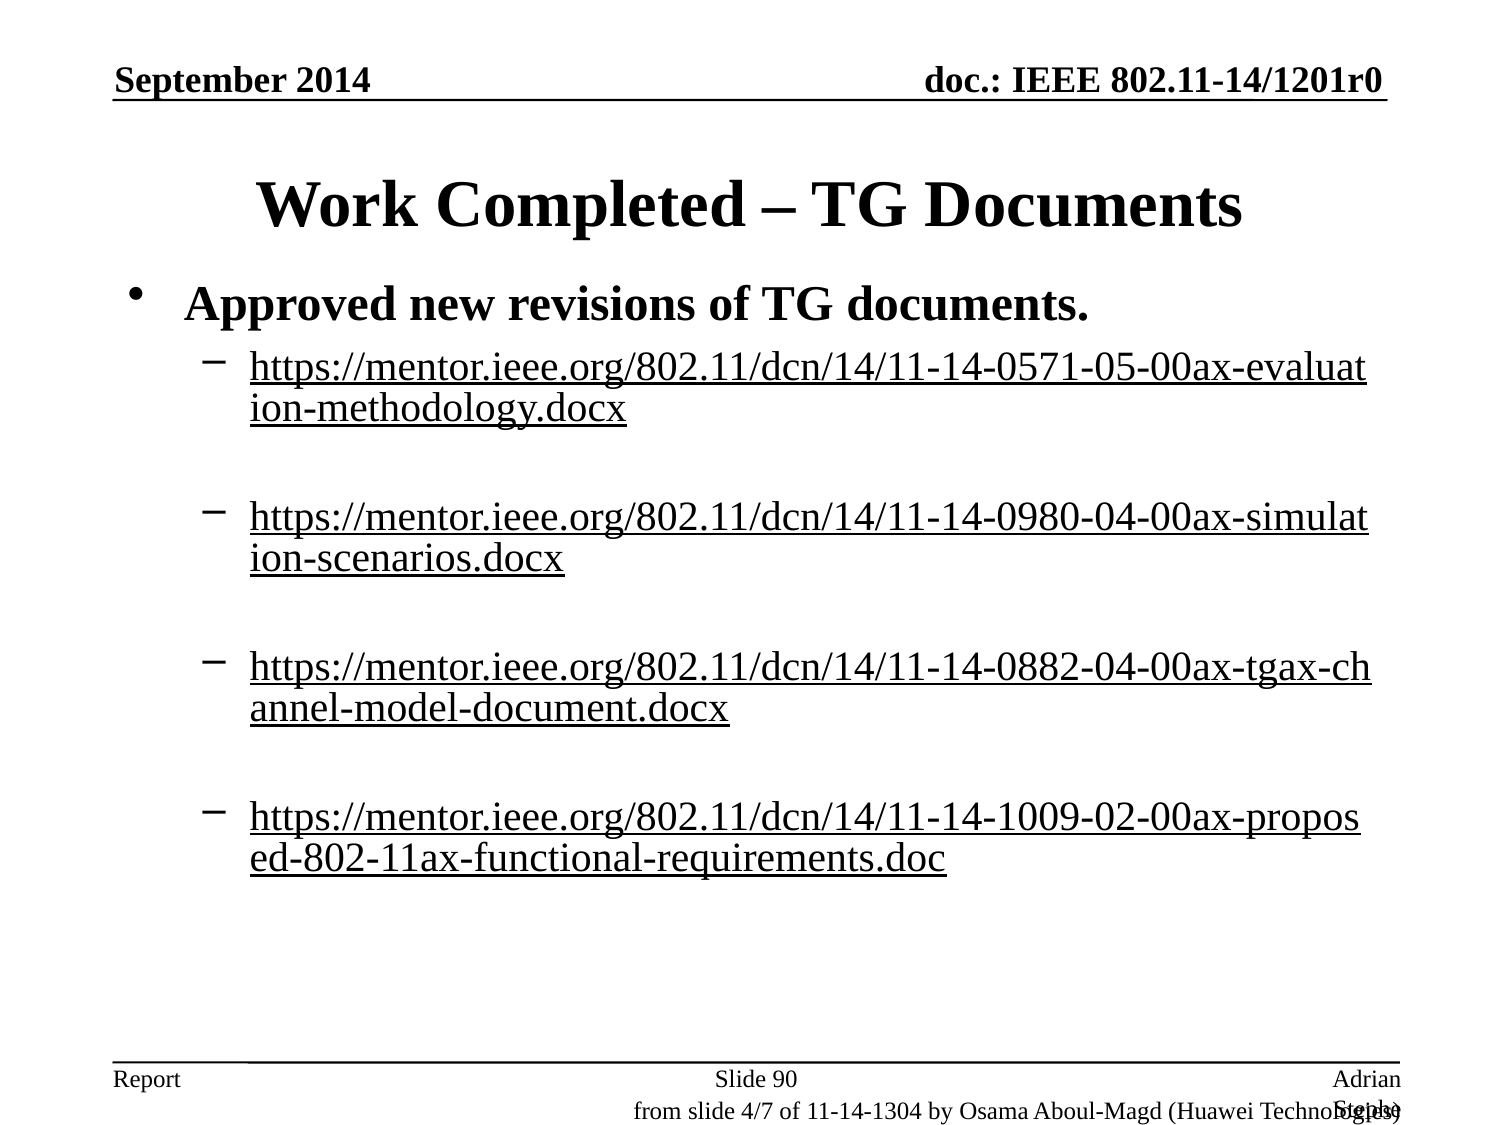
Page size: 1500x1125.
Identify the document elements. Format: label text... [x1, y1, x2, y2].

slide_number Slide 90 [712, 1061, 800, 1087]
text_box from slide 4/7 of 11-14-1304 by Osama Aboul-Magd (Huawei Technologies) [343, 1087, 1417, 1125]
list Approved new revisions of TG documents. https://mentor.ieee.org/802.11/dcn/14/11-14-0571-05-00ax-evaluation-methodology.docx https://mentor.ieee.org/802.11/dcn/14/11-14-0980-04-00ax-simulation-scenarios.docx https://mentor.ieee.org/802.11/dcn/14/11-14-0882-04-00ax-tgax-channel-model-document.docx https://mentor.ieee.org/802.11/dcn/14/11-14-1009-02-00ax-proposed-802-11ax-functional-requirements.doc [112, 262, 1388, 938]
footer Adrian Stephens, Intel Corporation [1324, 1061, 1402, 1087]
title Work Completed – TG Documents [112, 112, 1388, 262]
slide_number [114, 54, 374, 101]
